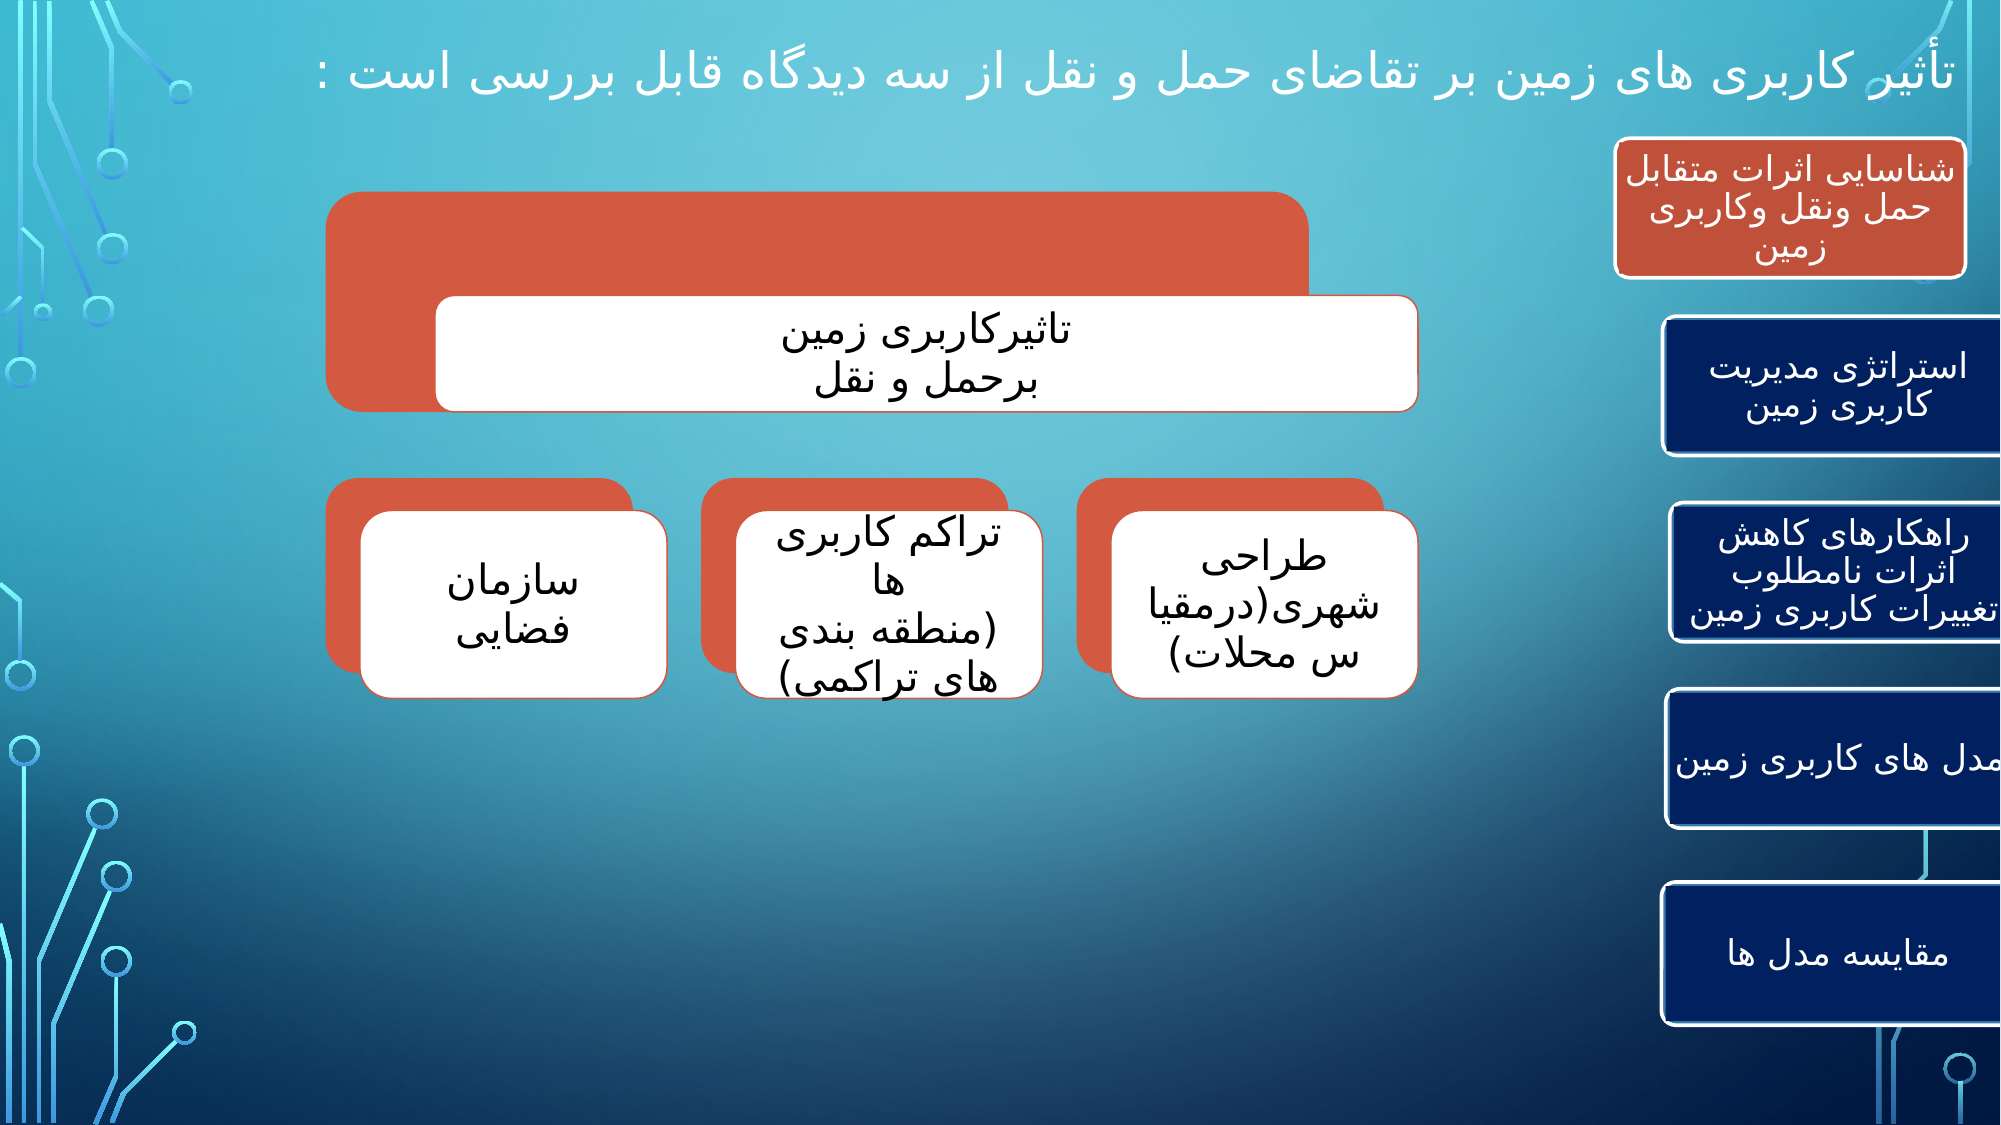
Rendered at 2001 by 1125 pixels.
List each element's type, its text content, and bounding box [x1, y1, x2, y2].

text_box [1665, 688, 2000, 829]
list تأثیر کاربری های زمین بر تقاضای حمل و نقل از سه دیدگاه قابل بررسی است : [189, 19, 1973, 733]
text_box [1661, 881, 2000, 1026]
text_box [188, 191, 1555, 986]
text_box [1614, 138, 1966, 278]
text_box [1662, 315, 2000, 456]
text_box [1669, 502, 2000, 643]
